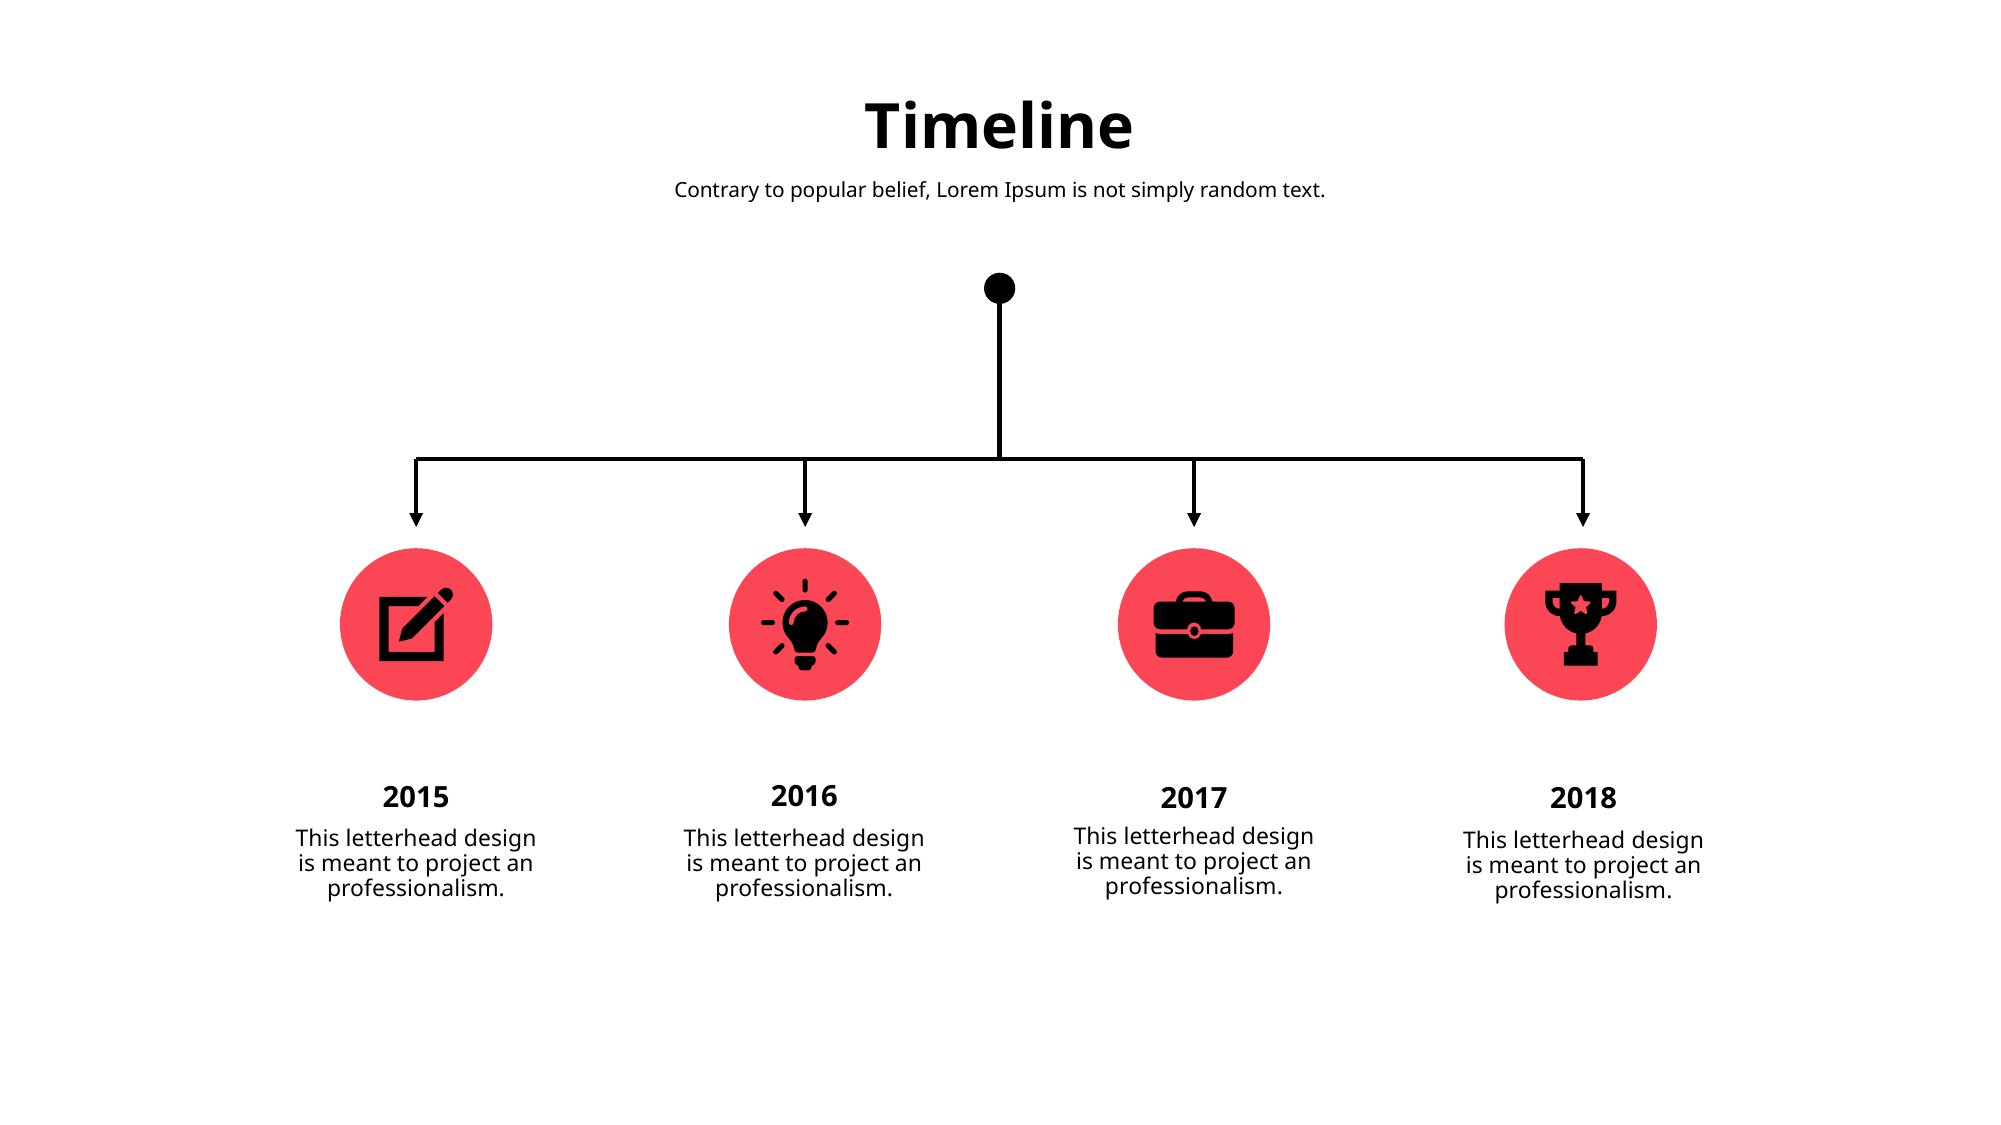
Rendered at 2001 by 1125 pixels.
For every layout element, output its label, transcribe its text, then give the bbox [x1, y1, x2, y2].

title Timeline [137, 78, 1863, 179]
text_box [289, 272, 1711, 900]
subtitle Contrary to popular belief, Lorem Ipsum is not simply random text. [137, 179, 1863, 204]
